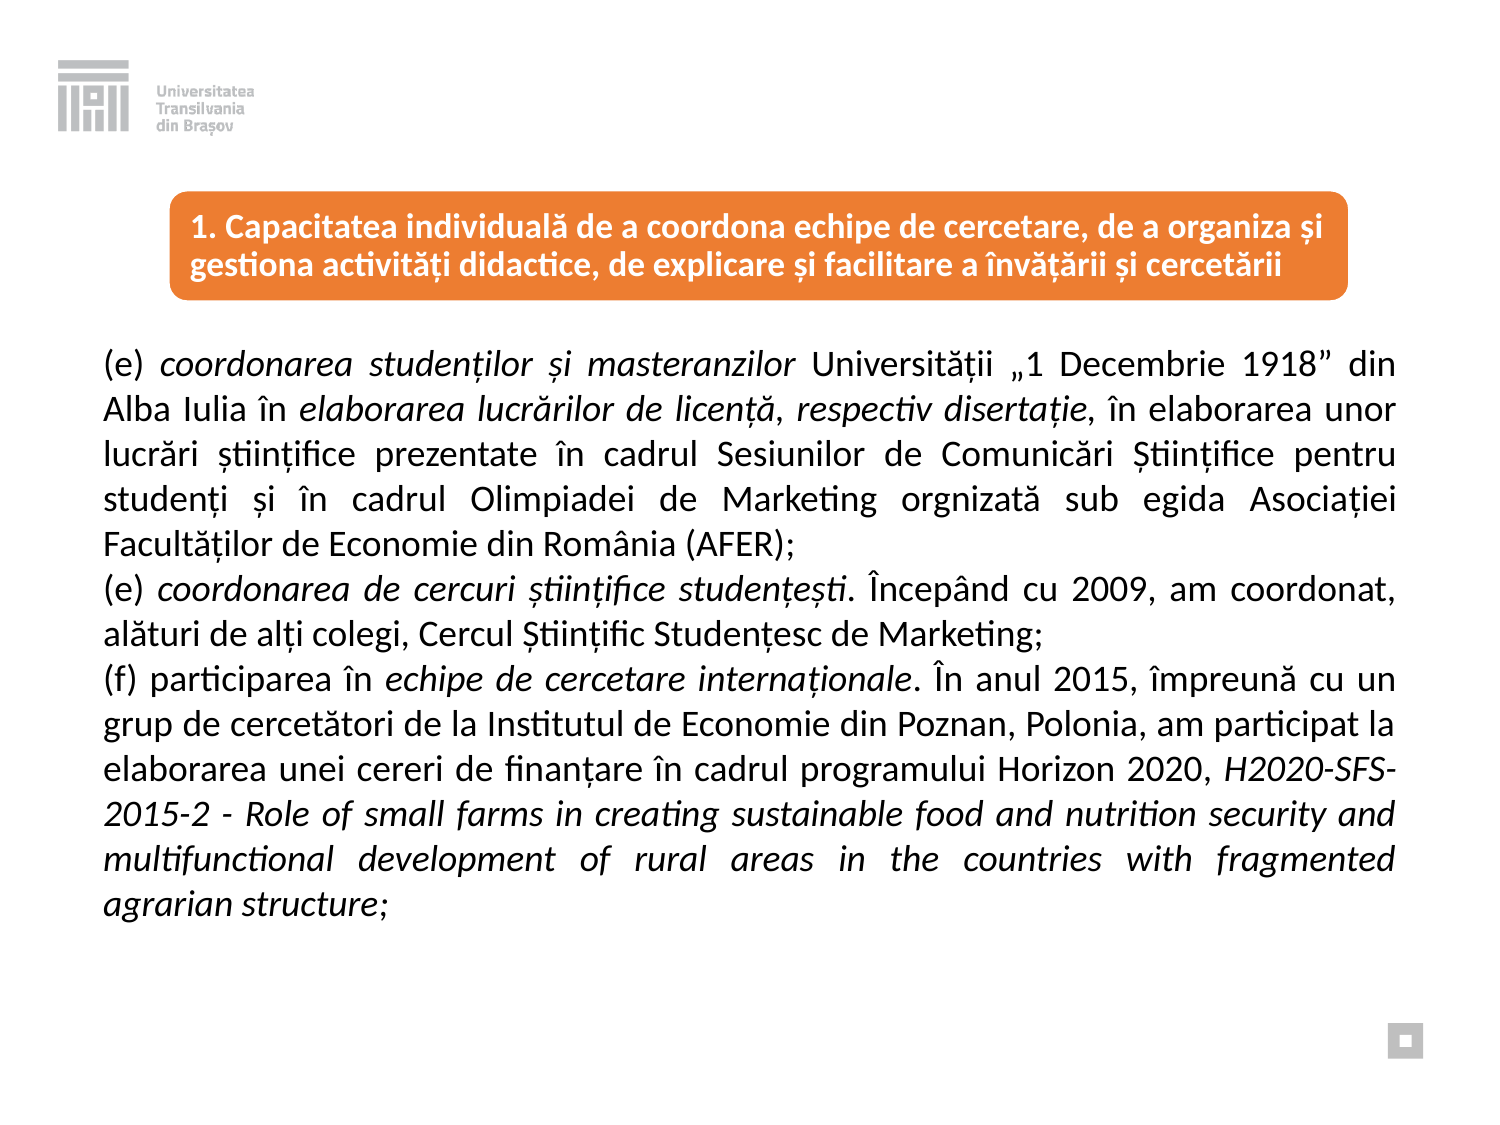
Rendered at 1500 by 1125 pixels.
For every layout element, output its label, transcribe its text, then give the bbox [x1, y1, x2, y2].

picture [58, 60, 254, 136]
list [168, 190, 1350, 332]
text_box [1387, 1023, 1424, 1059]
text_box (e) coordonarea studenţilor şi masteranzilor Universităţii „1 Decembrie 1918” din Alba Iulia în elaborarea lucrărilor de licenţă, respectiv disertaţie, în elaborarea unor lucrări ştiinţifice prezentate în cadrul Sesiunilor de Comunicări Ştiinţifice pentru studenţi şi în cadrul Olimpiadei de Marketing orgnizată sub egida Asociaţiei Facultăţilor de Economie din România (AFER); (e) coordonarea de cercuri ştiinţifice studenţeşti. Începând cu 2009, am coordonat, alături de alți colegi, Cercul Ştiinţific Studenţesc de Marketing; (f) participarea în echipe de cercetare internaţionale. În anul 2015, împreună cu un grup de cercetători de la Institutul de Economie din Poznan, Polonia, am participat la elaborarea unei cereri de finanţare în cadrul programului Horizon 2020, H2020-SFS-2015-2 - Role of small farms in creating sustainable food and nutrition security and multifunctional development of rural areas in the countries with fragmented agrarian structure; [88, 331, 1412, 932]
